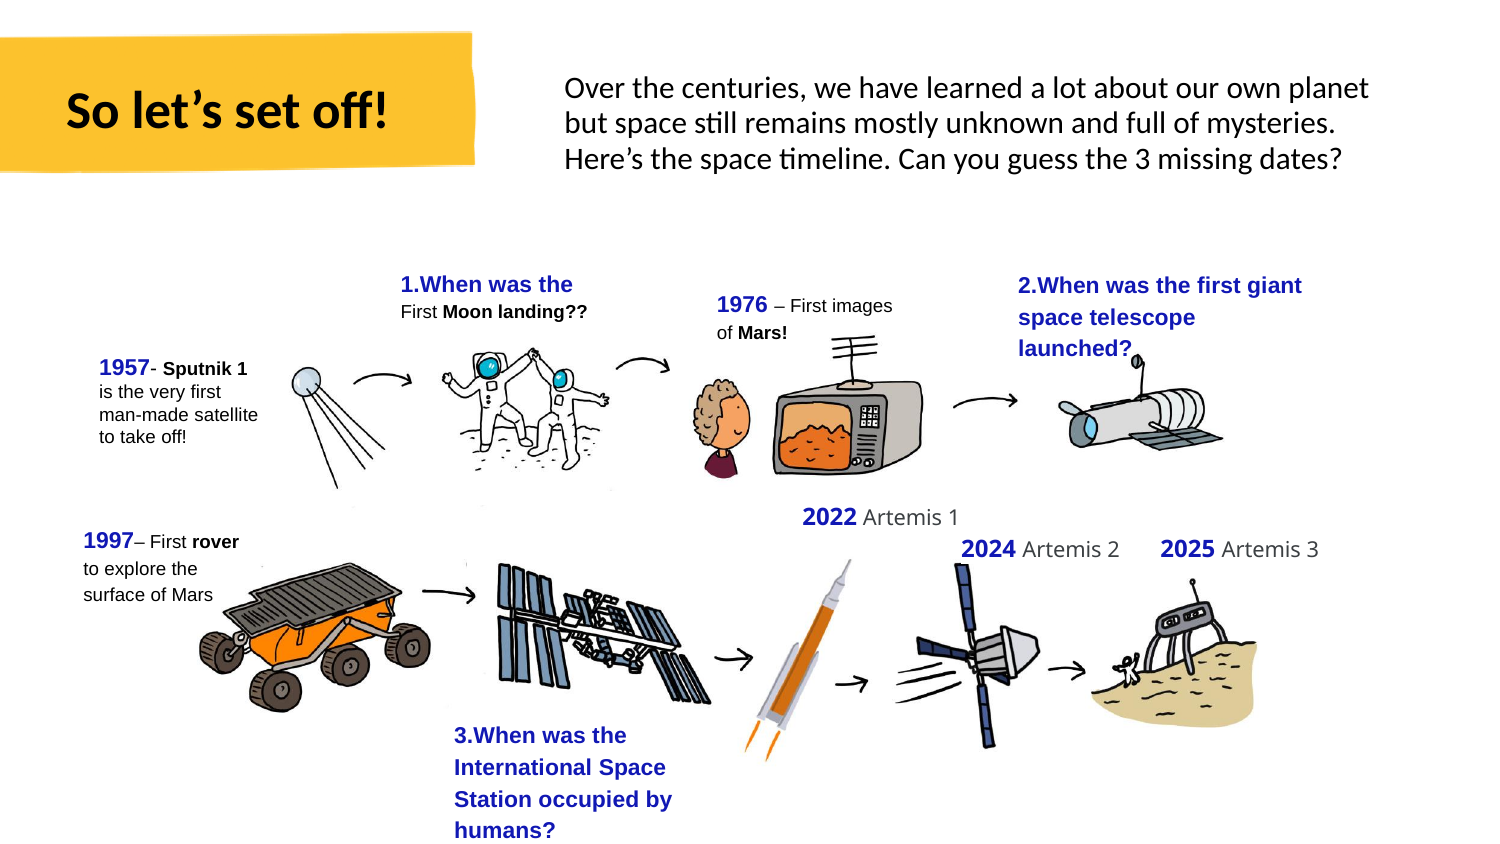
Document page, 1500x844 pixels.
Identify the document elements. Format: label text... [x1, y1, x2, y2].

text_box 1.When was the First Moon landing?? [385, 250, 620, 320]
text_box 1997– First rover to explore the surface of Mars [68, 506, 182, 680]
text_box 3.When was the International Space Station occupied by humans? [439, 781, 754, 844]
list Over the centuries, we have learned a lot about our own planet but space still remains mostly unknown and full of mysteries. Here’s the space timeline. Can you guess the 3 missing dates? [549, 54, 1419, 207]
picture [0, 26, 480, 176]
text_box 2025 Artemis 3 [1279, 518, 1432, 577]
picture [187, 322, 1273, 773]
text_box 1957- Sputnik 1 is the very first man-made satellite to take off! [84, 337, 182, 488]
text_box 2.When was the first giant space telescope launched? [1003, 251, 1318, 437]
text_box 1976 – First images of Mars! [701, 270, 910, 320]
